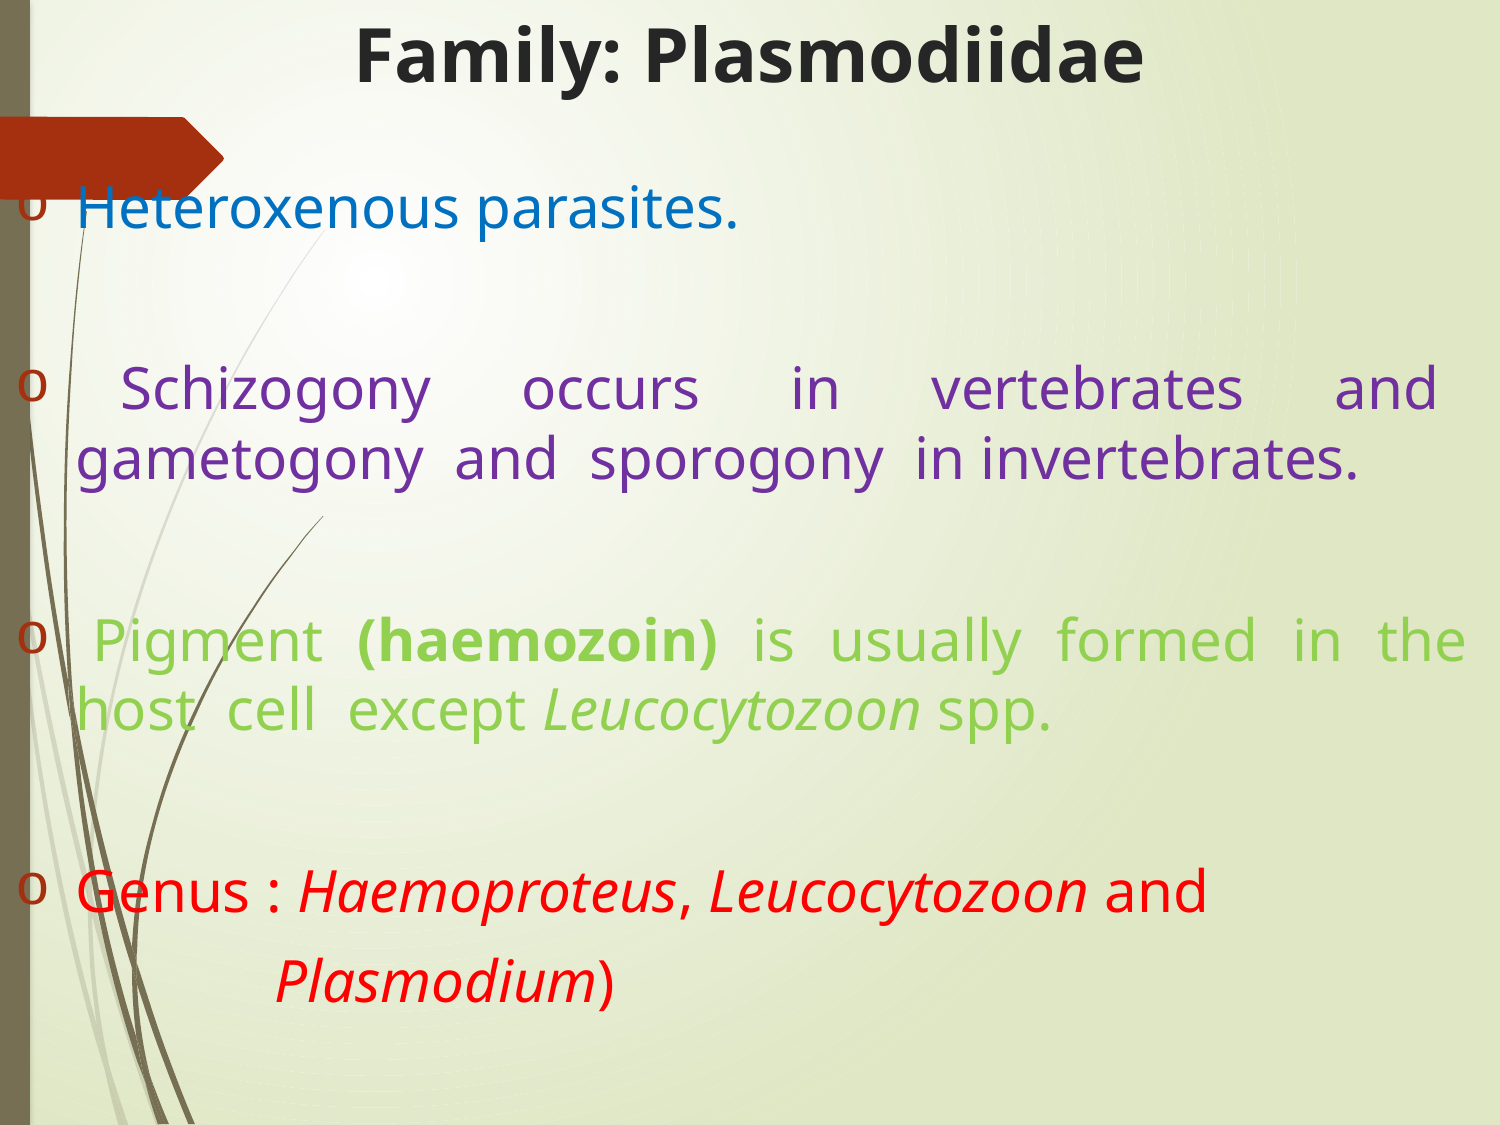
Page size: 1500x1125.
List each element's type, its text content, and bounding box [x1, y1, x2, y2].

list Heteroxenous parasites. Schizogony occurs in vertebrates and gametogony and sporogony in invertebrates. Pigment (haemozoin) is usually formed in the host cell except Leucocytozoon spp. Genus : Haemoproteus, Leucocytozoon and Plasmodium) [0, 162, 1500, 1125]
title Family: Plasmodiidae [0, 0, 1500, 162]
